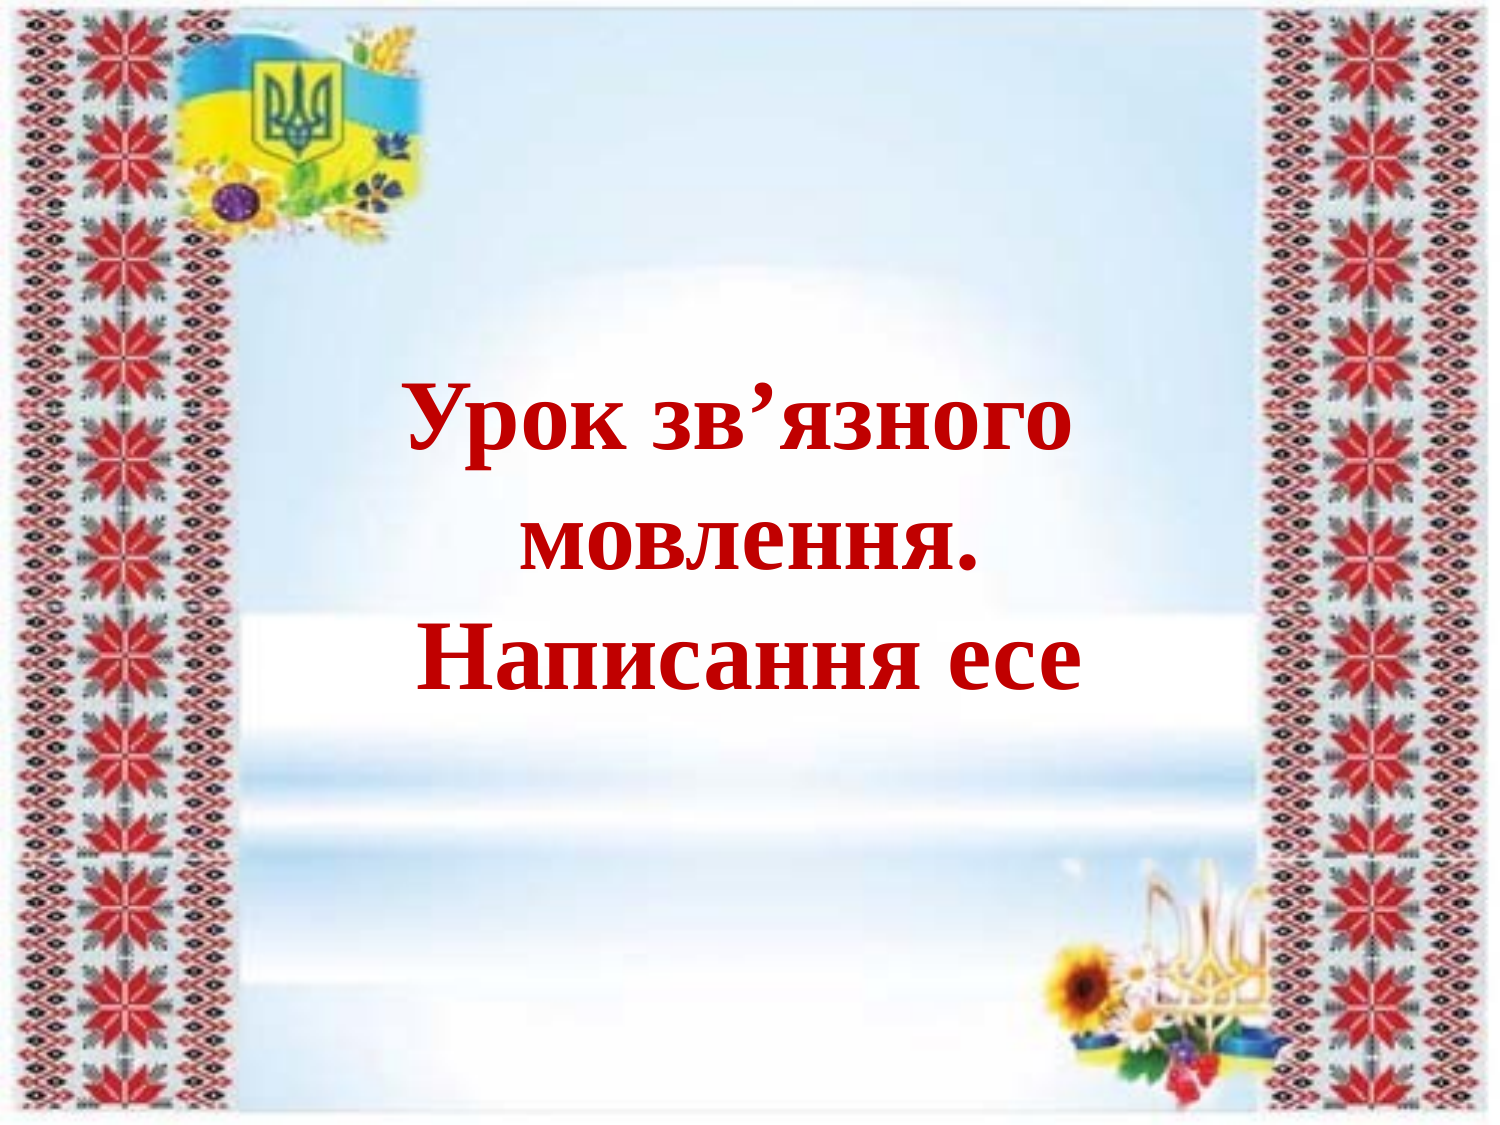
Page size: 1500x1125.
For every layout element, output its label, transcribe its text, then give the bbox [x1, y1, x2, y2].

title Урок зв’язного мовлення. Написання есе [112, 408, 1388, 651]
picture [0, 0, 1500, 1125]
